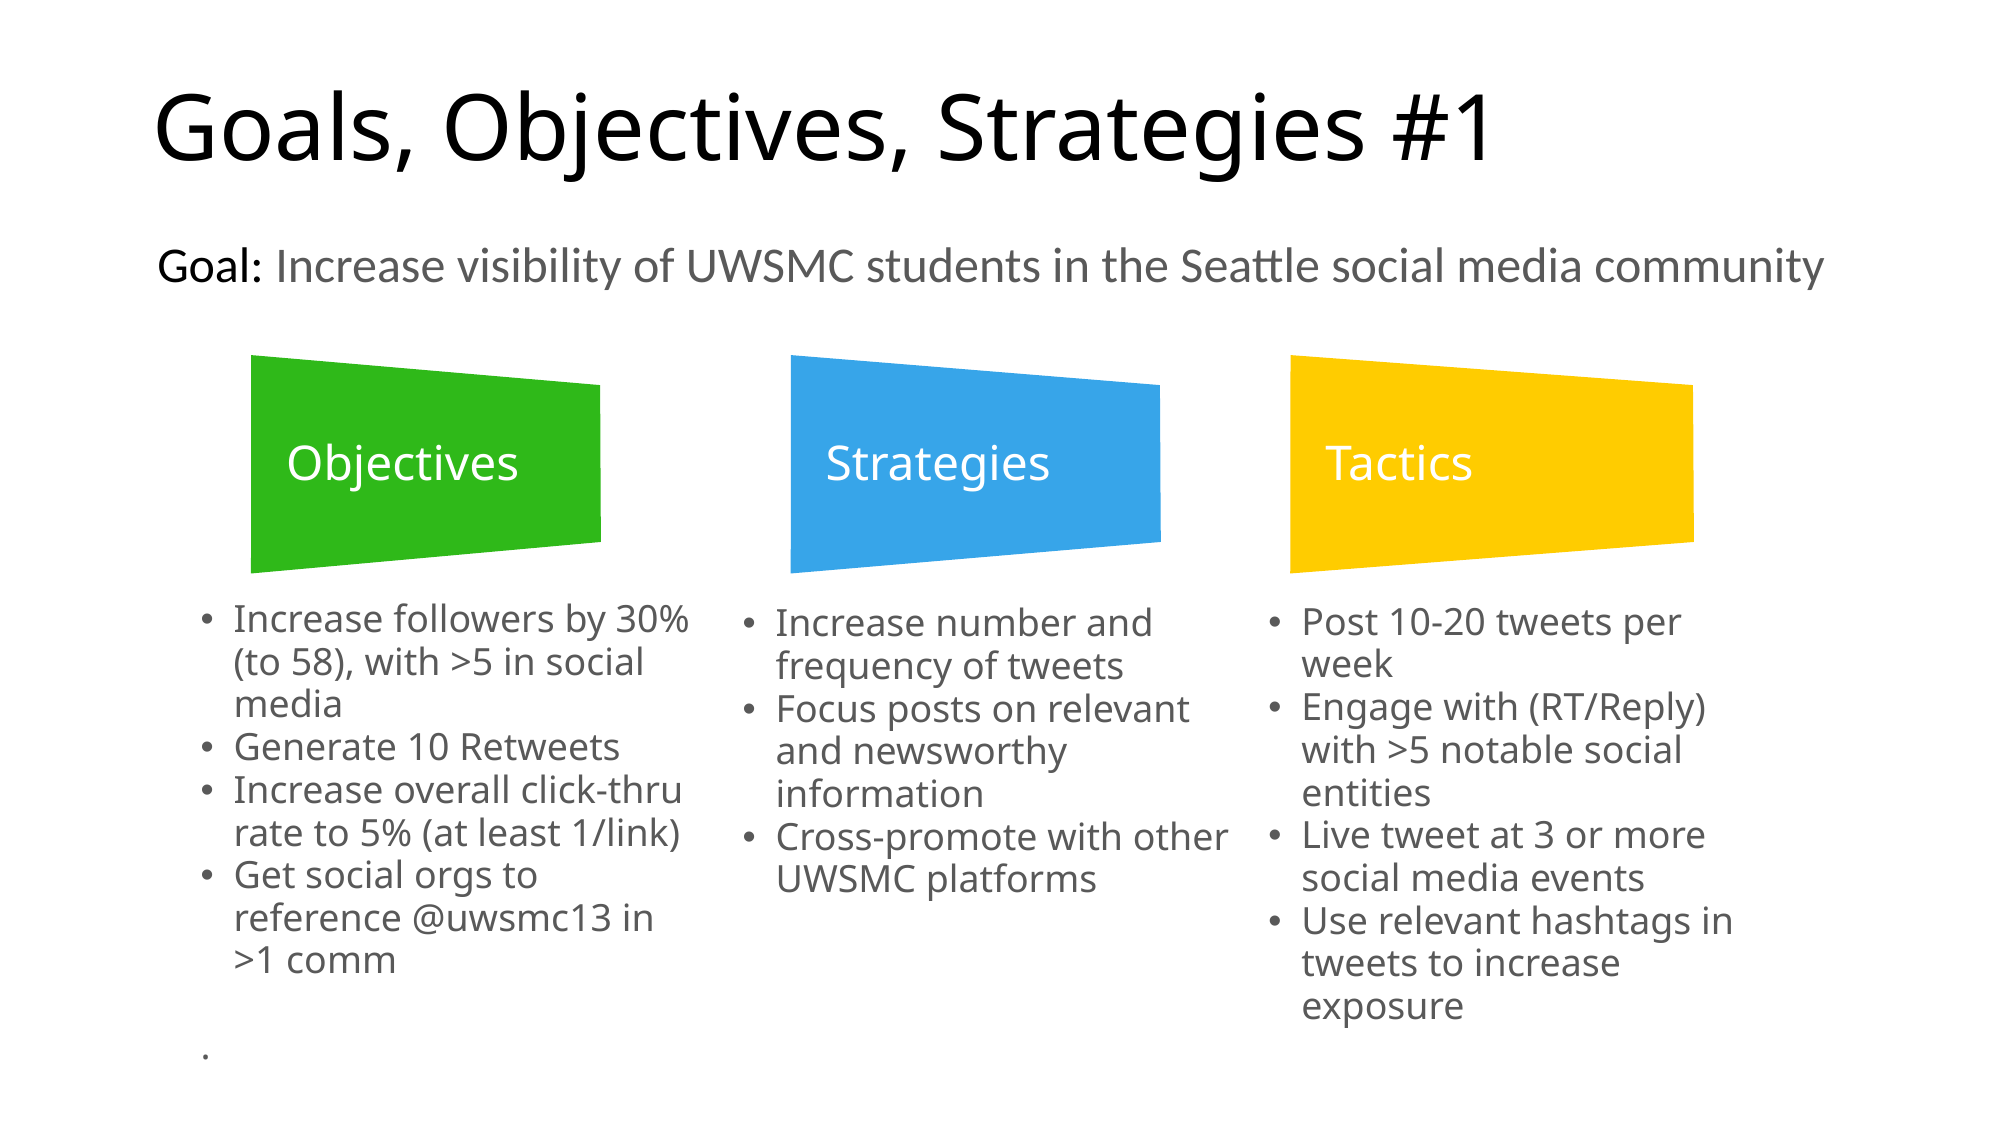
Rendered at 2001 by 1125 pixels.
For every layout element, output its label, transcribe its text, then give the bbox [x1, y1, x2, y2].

text_box Tactics [1290, 360, 1694, 574]
text_box Post 10-20 tweets per week Engage with (RT/Reply) with >5 notable social entities Live tweet at 3 or more social media events Use relevant hashtags in tweets to increase exposure [1233, 601, 1792, 1012]
text_box Strategies [790, 360, 1161, 574]
text_box Point 1 Point 2 Point 3 [0, 0, 384, 480]
title Goals, Objectives, Strategies #1 [384, 22, 1863, 224]
text_box Increase followers by 30% (to 58), with >5 in social media Generate 10 Retweets Increase overall click-thru rate to 5% (at least 1/link) Get social orgs to reference @uwsmc13 in >1 comm . [165, 598, 731, 991]
text_box Objectives [250, 366, 601, 574]
text_box Goal: Increase visibility of UWSMC students in the Seattle social media community [142, 224, 1891, 360]
text_box Increase number and frequency of tweets Focus posts on relevant and newsworthy information Cross-promote with other UWSMC platforms [707, 602, 1267, 1013]
